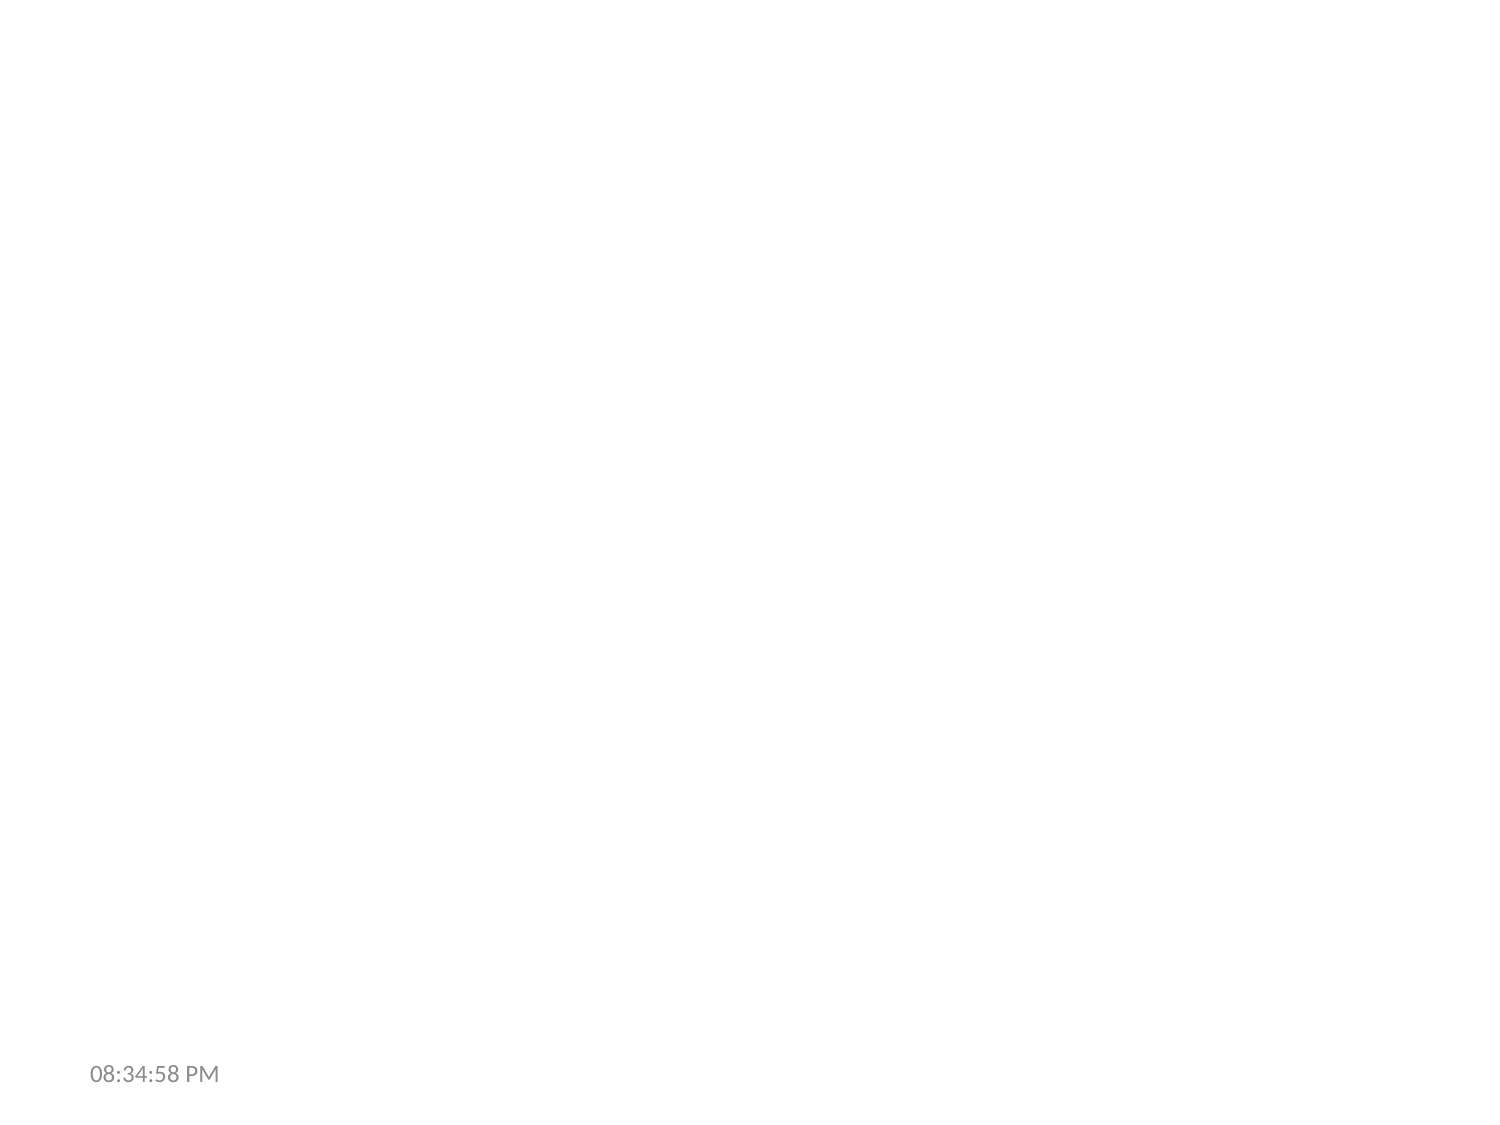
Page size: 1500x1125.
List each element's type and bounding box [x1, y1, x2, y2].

slide_number [75, 1042, 425, 1103]
